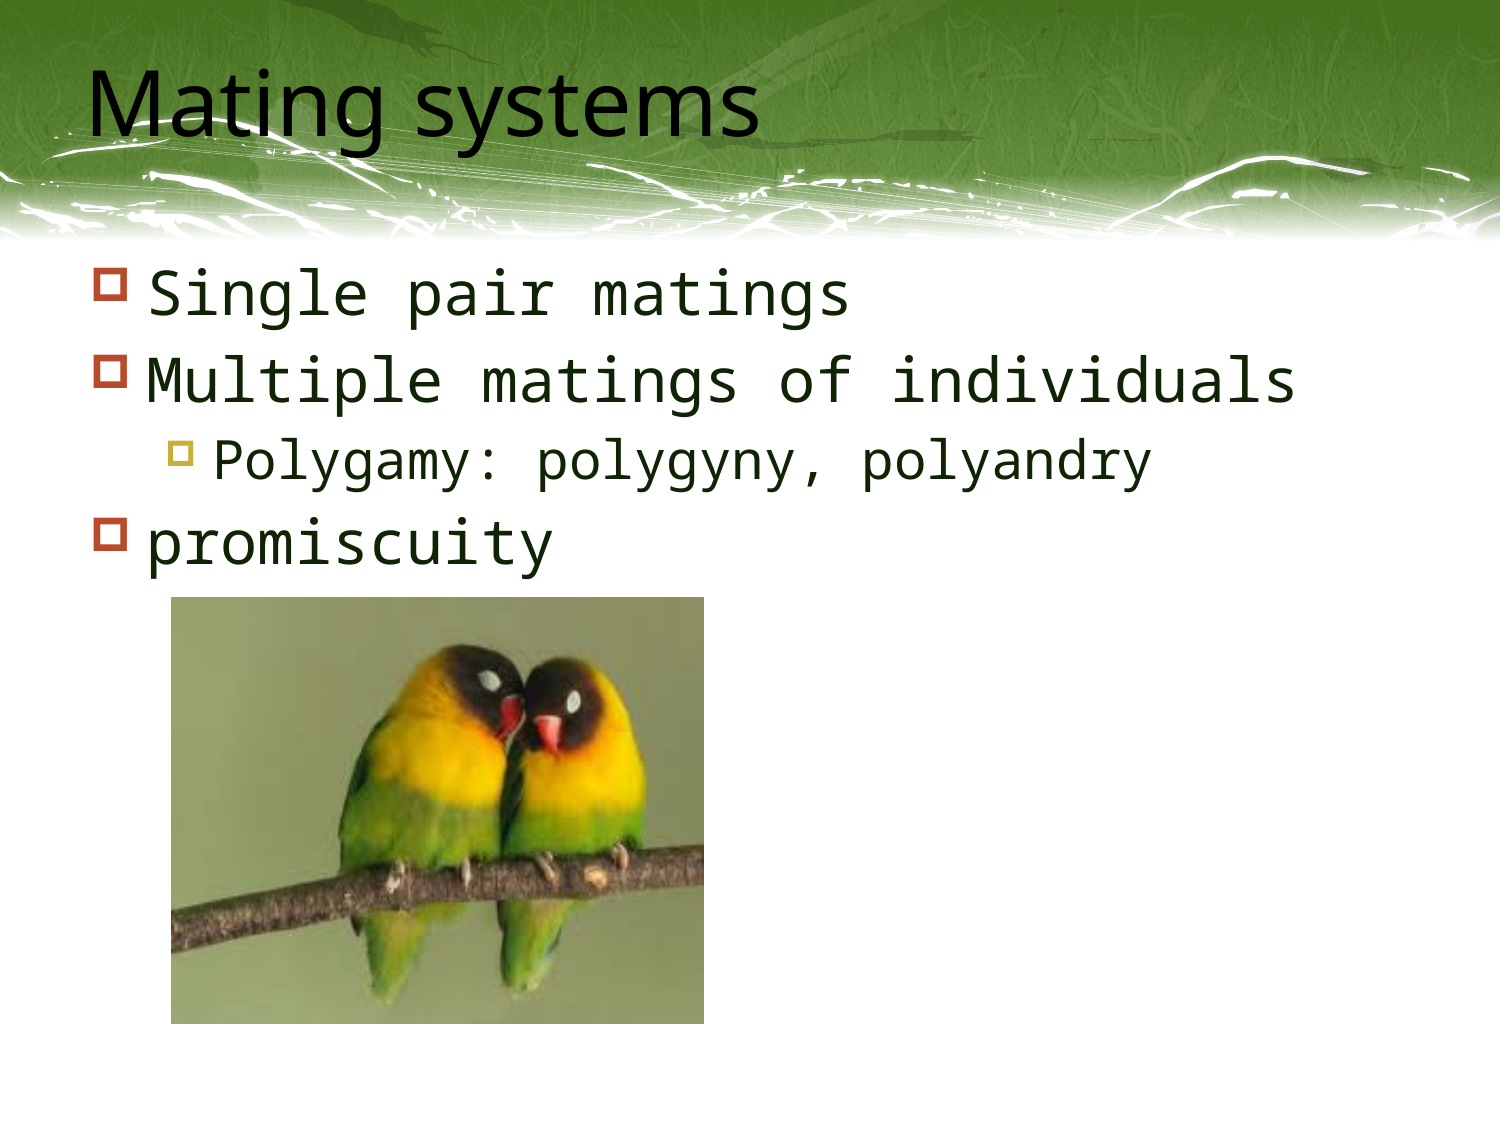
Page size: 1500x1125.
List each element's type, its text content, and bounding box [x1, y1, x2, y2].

title Mating systems [70, 35, 1421, 164]
picture [171, 597, 704, 1024]
list Single pair matings Multiple matings of individuals Polygamy: polygyny, polyandry promiscuity [75, 246, 1425, 587]
